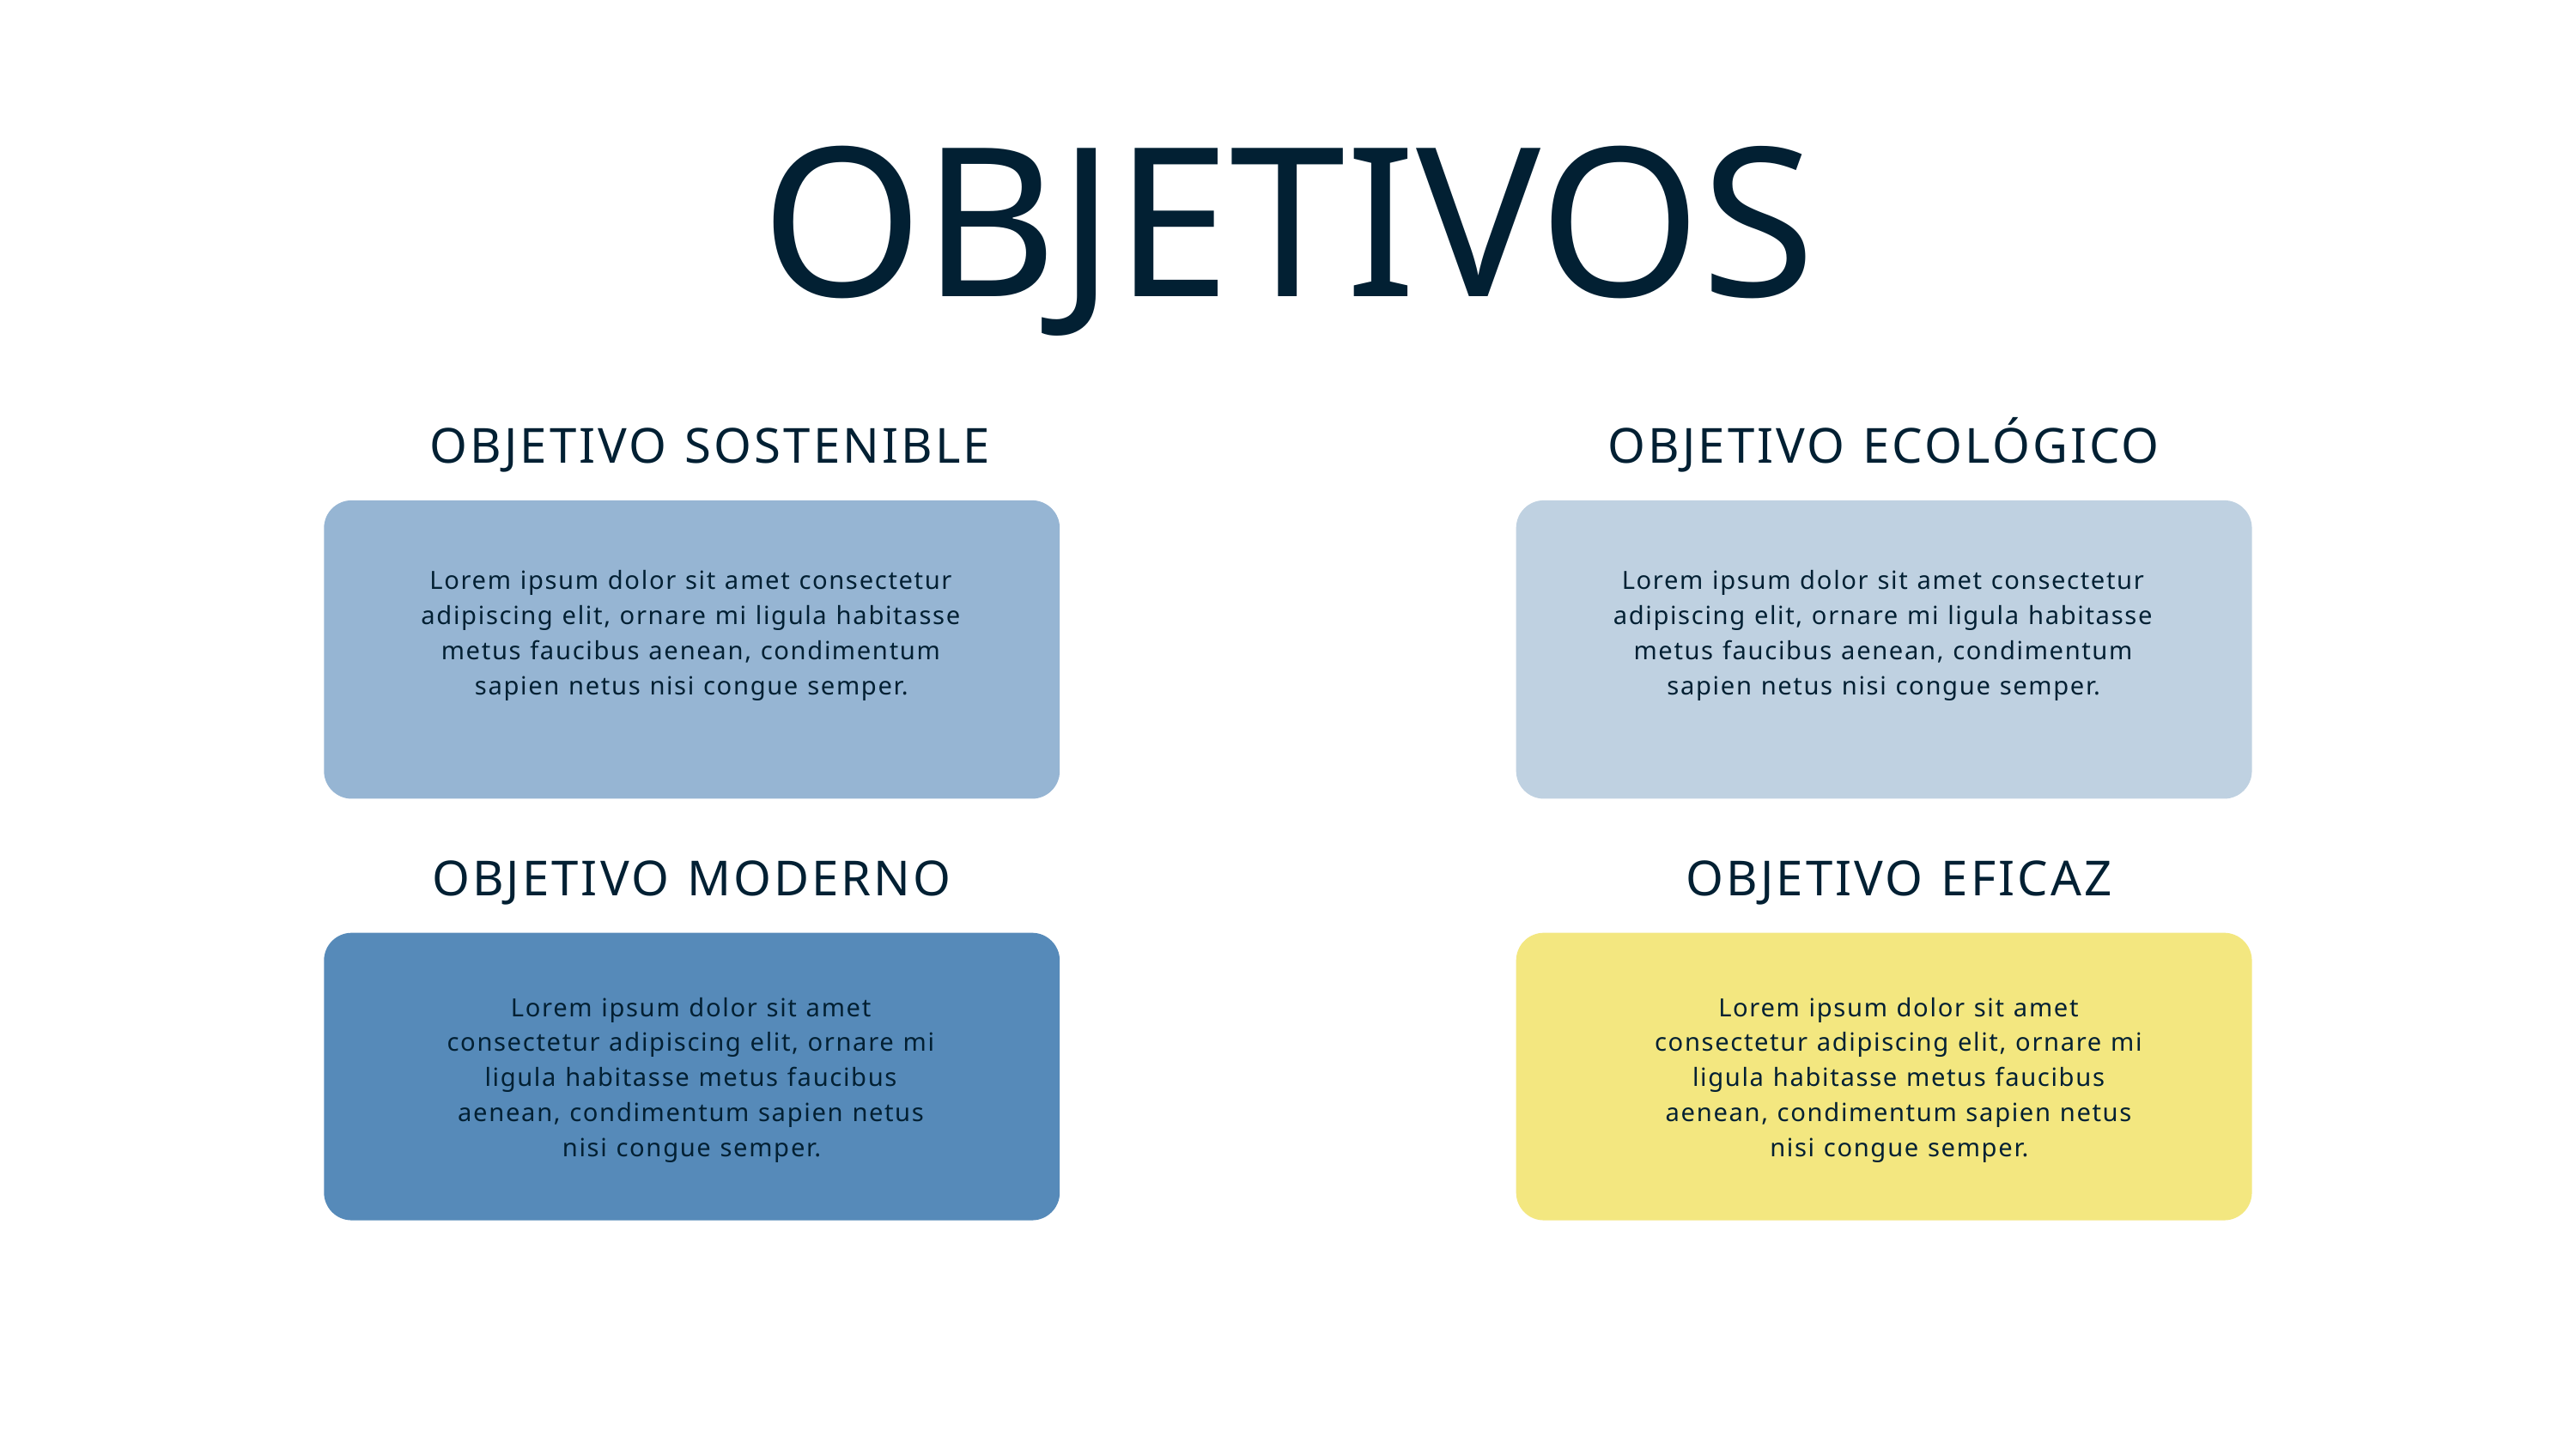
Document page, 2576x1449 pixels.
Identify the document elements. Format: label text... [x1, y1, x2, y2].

text_box OBJETIVO MODERNO [363, 837, 1020, 906]
text_box OBJETIVO ECOLÓGICO [1556, 405, 2213, 473]
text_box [1516, 932, 2252, 1221]
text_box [324, 932, 1060, 1221]
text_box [1516, 500, 2252, 799]
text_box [324, 500, 1060, 799]
text_box OBJETIVO EFICAZ [1641, 837, 2159, 906]
text_box OBJETIVO SOSTENIBLE [382, 405, 1039, 473]
text_box OBJETIVOS [240, 146, 2336, 338]
